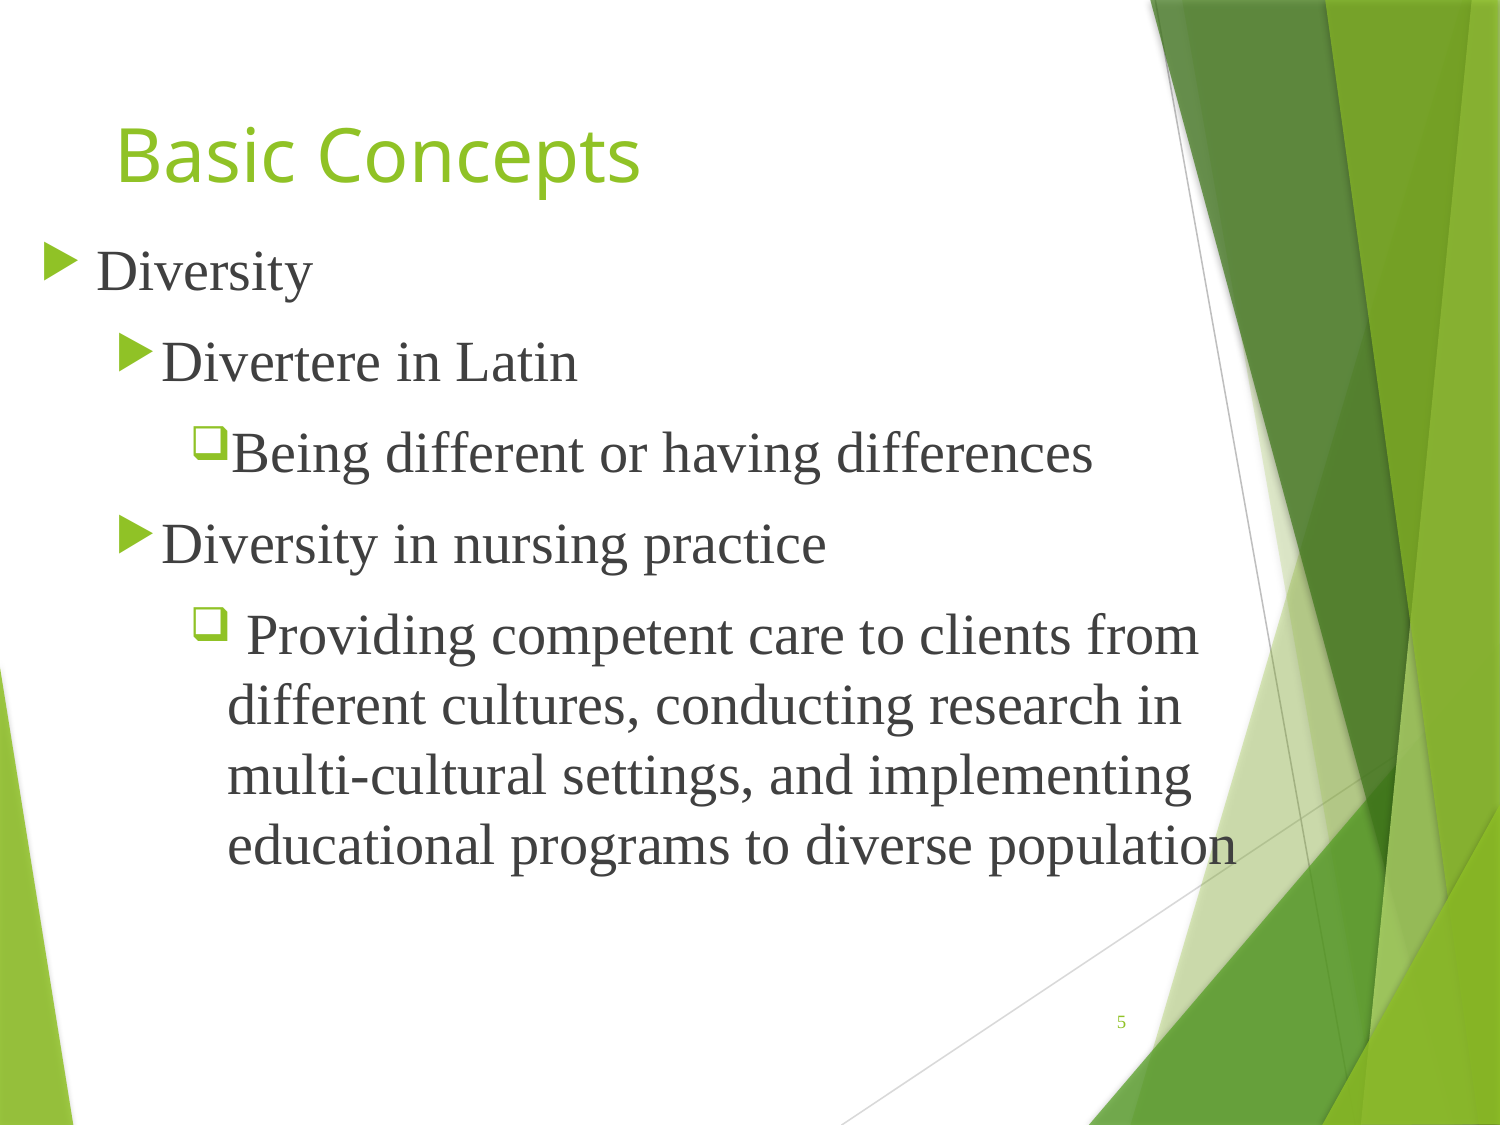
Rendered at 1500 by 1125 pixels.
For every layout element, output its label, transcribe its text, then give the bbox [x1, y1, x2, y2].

title Basic Concepts [99, 99, 1142, 224]
slide_number 5 [1057, 991, 1142, 1051]
list Diversity Divertere in Latin Being different or having differences Diversity in nursing practice Providing competent care to clients from different cultures, conducting research in multi-cultural settings, and implementing educational programs to diverse population [24, 224, 1300, 992]
